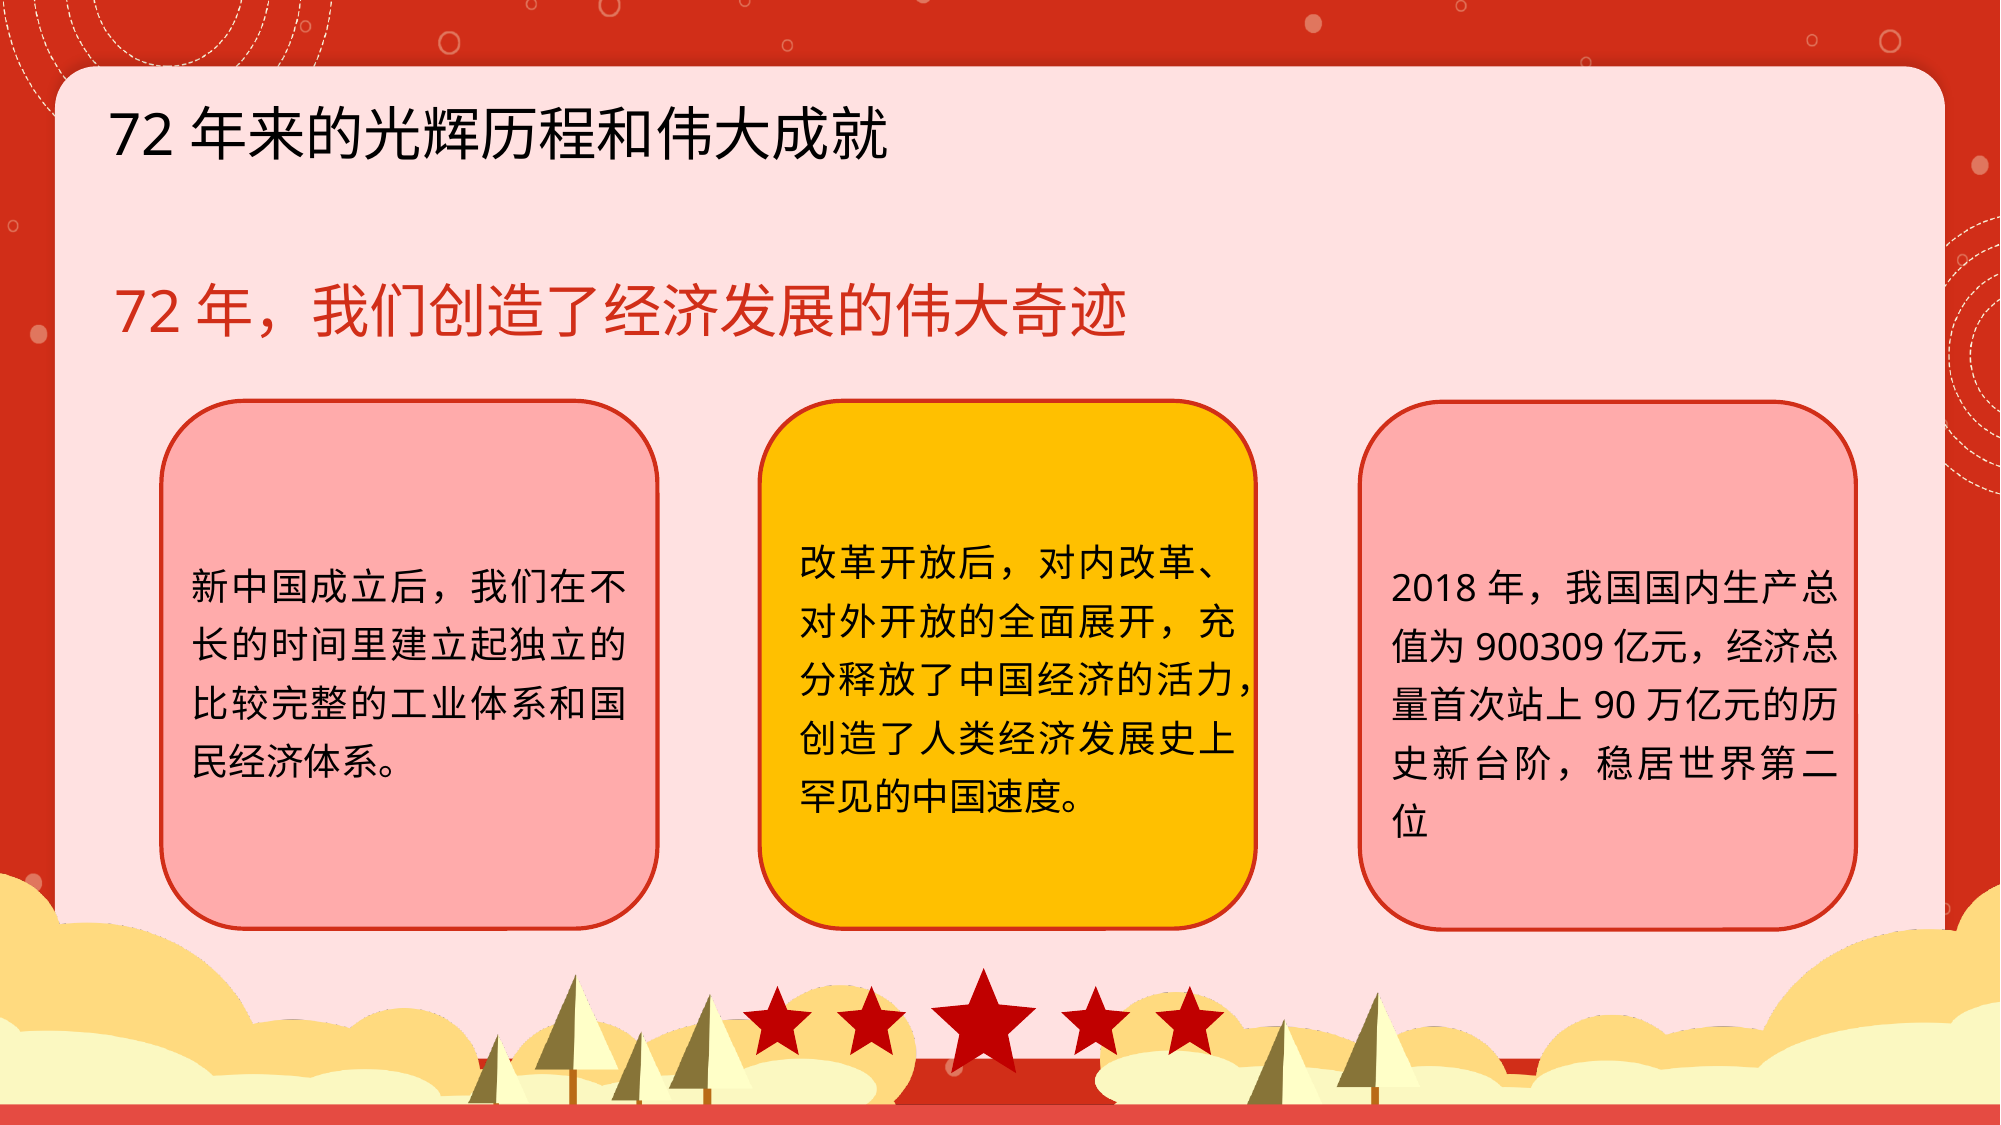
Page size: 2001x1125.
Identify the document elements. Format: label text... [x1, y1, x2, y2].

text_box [161, 400, 658, 929]
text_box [759, 400, 1256, 929]
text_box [1359, 401, 1857, 930]
text_box 72年，我们创造了经济发展的伟大奇迹 [71, 206, 1357, 391]
text_box 72年来的光辉历程和伟大成就 [93, 89, 903, 175]
picture [0, 0, 2000, 1125]
